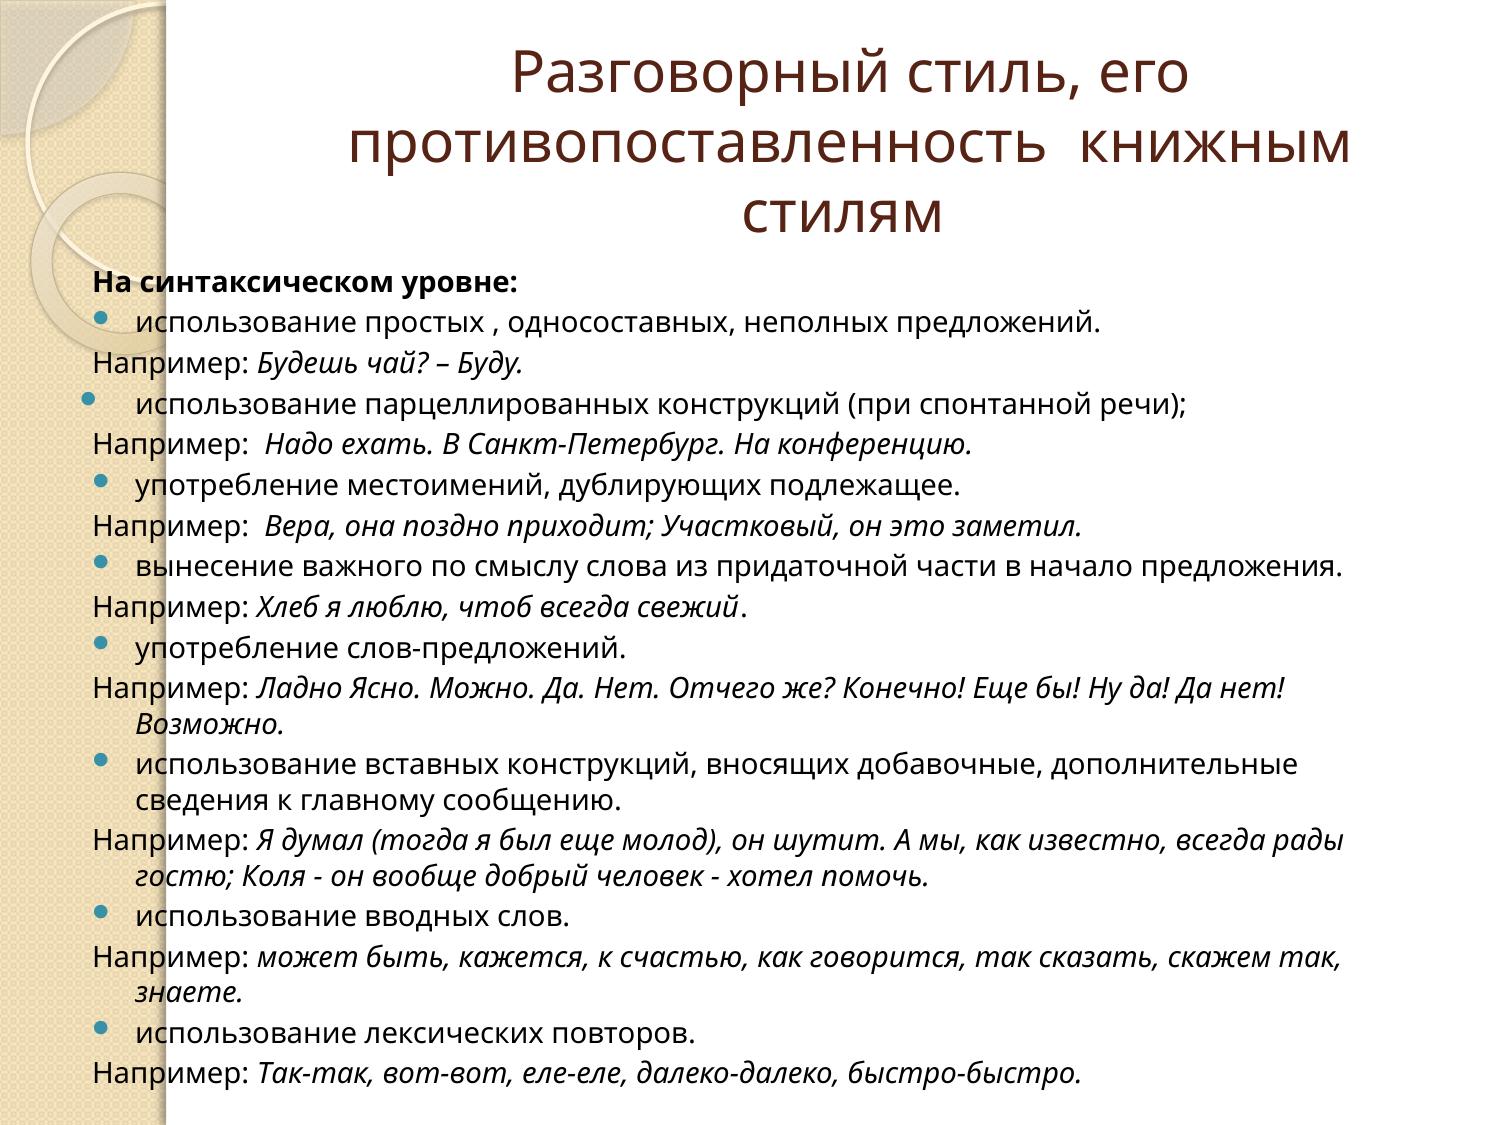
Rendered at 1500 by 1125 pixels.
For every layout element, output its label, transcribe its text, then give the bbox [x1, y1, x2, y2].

title Разговорный стиль, его противопоставленность книжным стилям [235, 45, 1466, 233]
list На синтаксическом уровне: использование простых , односоставных, неполных предложений. Например: Будешь чай? – Буду. использование парцеллированных конструкций (при спонтанной речи); Например: Надо ехать. В Санкт-Петербург. На конференцию. употребление местоимений, дублирующих подлежащее. Например: Вера, она поздно приходит; Участковый, он это заметил. вынесение важного по смыслу слова из придаточной части в начало предложения. Например: Хлеб я люблю, чтоб всегда свежий. употребление слов-предложений. Например: Ладно Ясно. Можно. Да. Нет. Отчего же? Конечно! Еще бы! Ну да! Да нет! Возможно. использование вставных конструкций, вносящих добавочные, дополнительные сведения к главному сообщению. Например: Я думал (тогда я был еще молод), он шутит. А мы, как известно, всегда рады гостю; Коля - он вообще добрый человек - хотел помочь. использование вводных слов. Например: может быть, кажется, к счастью, как говорится, так сказать, скажем так, знаете. использование лексических повторов. Например: Так-так, вот-вот, еле-еле, далеко-далеко, быстро-быстро. [64, 255, 1454, 1101]
